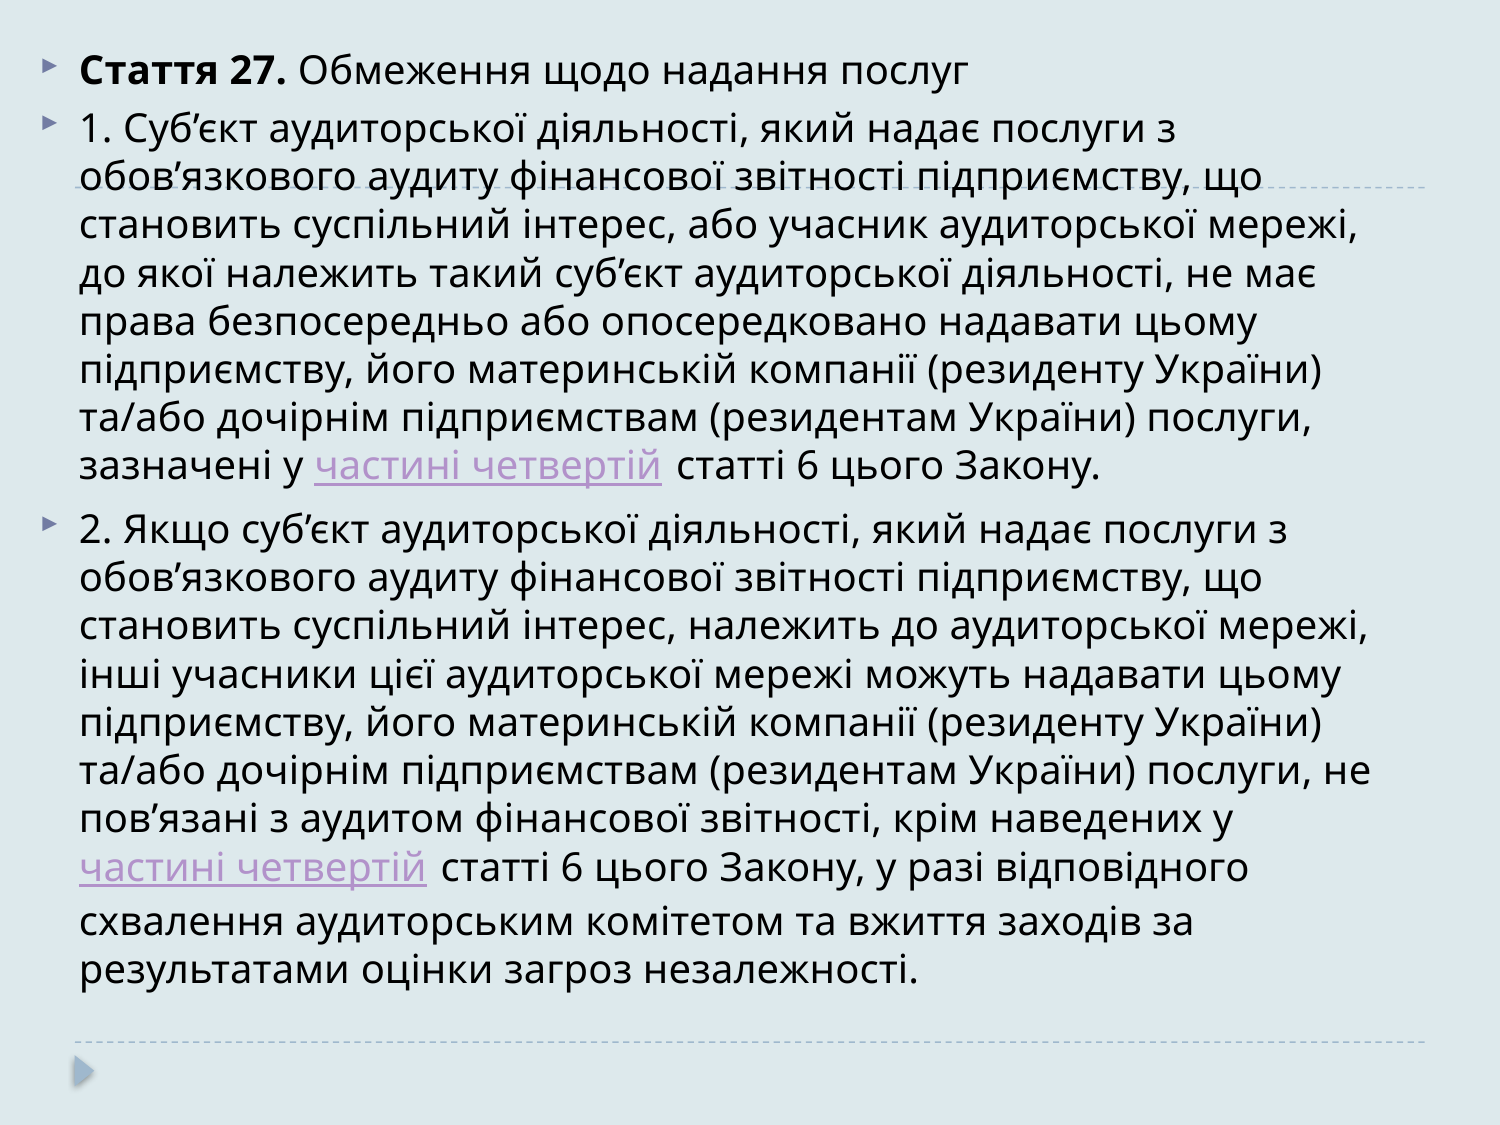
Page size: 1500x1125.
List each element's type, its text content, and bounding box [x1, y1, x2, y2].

list Стаття 27. Обмеження щодо надання послуг 1. Суб’єкт аудиторської діяльності, який надає послуги з обов’язкового аудиту фінансової звітності підприємству, що становить суспільний інтерес, або учасник аудиторської мережі, до якої належить такий суб’єкт аудиторської діяльності, не має права безпосередньо або опосередковано надавати цьому підприємству, його материнській компанії (резиденту України) та/або дочірнім підприємствам (резидентам України) послуги, зазначені у частині четвертій статті 6 цього Закону. 2. Якщо суб’єкт аудиторської діяльності, який надає послуги з обов’язкового аудиту фінансової звітності підприємству, що становить суспільний інтерес, належить до аудиторської мережі, інші учасники цієї аудиторської мережі можуть надавати цьому підприємству, його материнській компанії (резиденту України) та/або дочірнім підприємствам (резидентам України) послуги, не пов’язані з аудитом фінансової звітності, крім наведених у частині четвертій статті 6 цього Закону, у разі відповідного схвалення аудиторським комітетом та вжиття заходів за результатами оцінки загроз незалежності. [24, 37, 1425, 1010]
